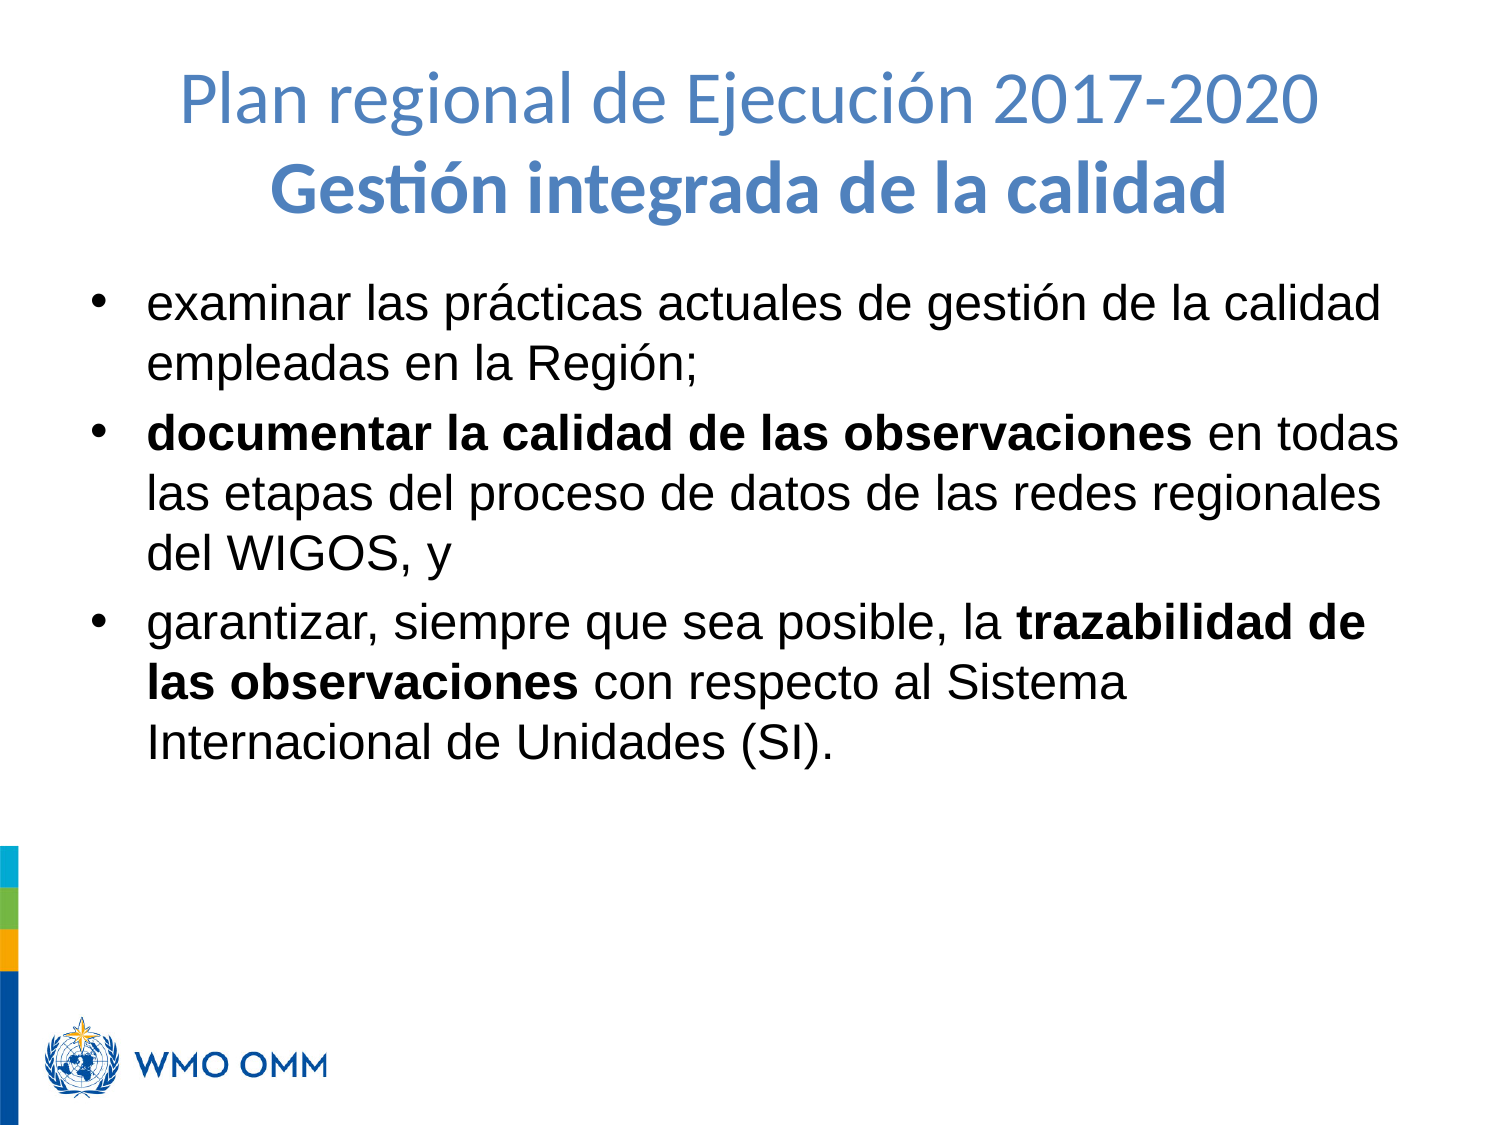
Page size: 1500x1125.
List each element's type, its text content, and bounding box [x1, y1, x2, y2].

title Plan regional de Ejecución 2017-2020 Gestión integrada de la calidad [75, 45, 1425, 233]
list examinar las prácticas actuales de gestión de la calidad empleadas en la Región; documentar la calidad de las observaciones en todas las etapas del proceso de datos de las redes regionales del WIGOS, y garantizar, siempre que sea posible, la trazabilidad de las observaciones con respecto al Sistema Internacional de Unidades (SI). [75, 262, 1425, 1005]
picture [0, 845, 327, 1125]
